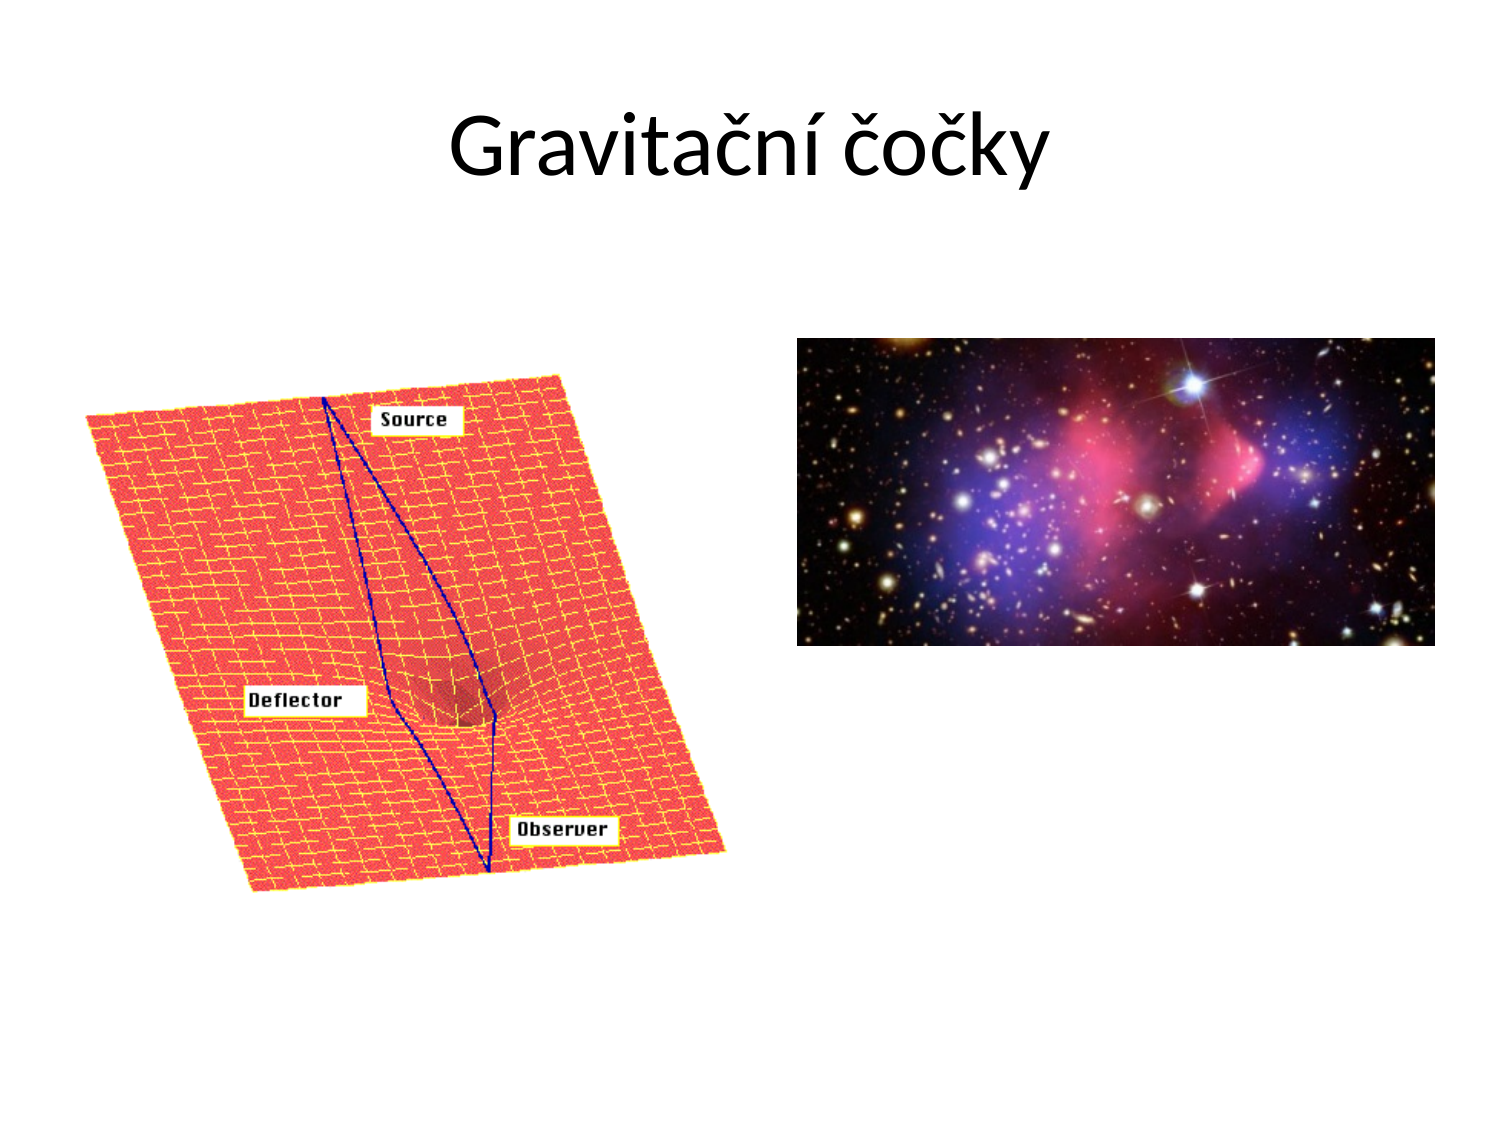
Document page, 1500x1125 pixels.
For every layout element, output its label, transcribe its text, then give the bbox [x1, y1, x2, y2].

title Gravitační čočky [75, 45, 1425, 233]
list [74, 368, 738, 900]
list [796, 337, 1435, 646]
